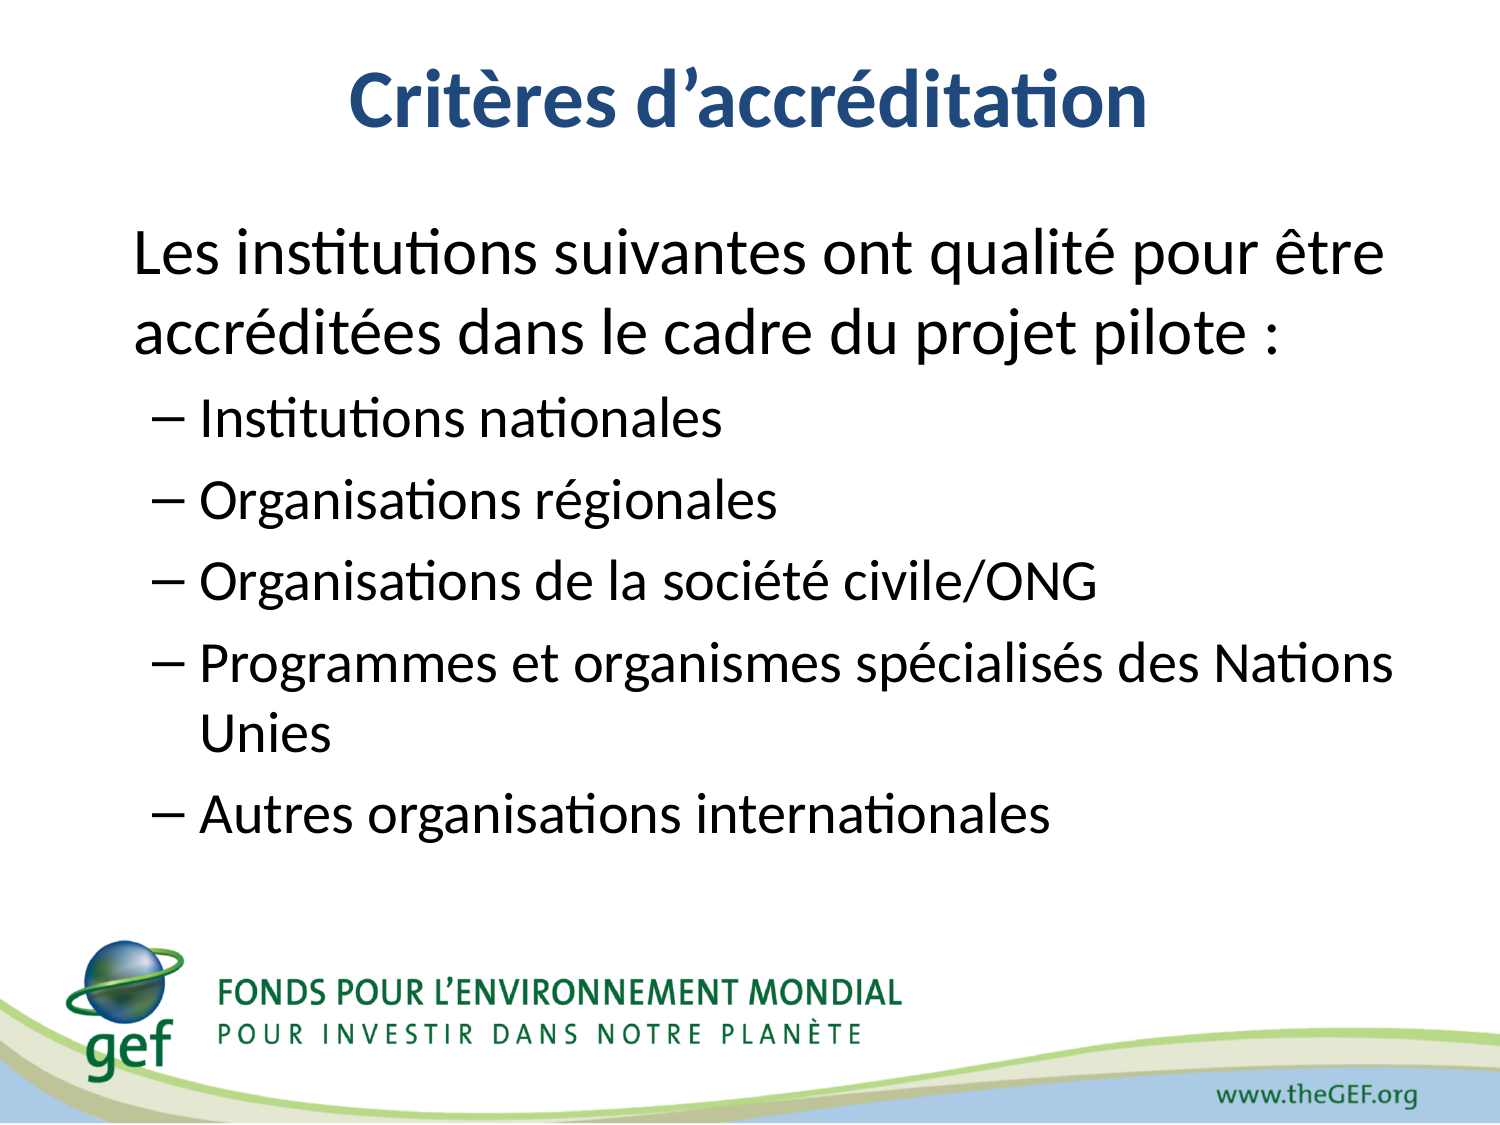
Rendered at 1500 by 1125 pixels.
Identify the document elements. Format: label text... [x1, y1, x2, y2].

title Critères d’accréditation [74, 0, 1426, 188]
list Les institutions suivantes ont qualité pour être accréditées dans le cadre du projet pilote : Institutions nationales Organisations régionales Organisations de la société civile/ONG Programmes et organismes spécialisés des Nations Unies Autres organisations internationales [62, 199, 1426, 926]
picture [0, 912, 1500, 1125]
